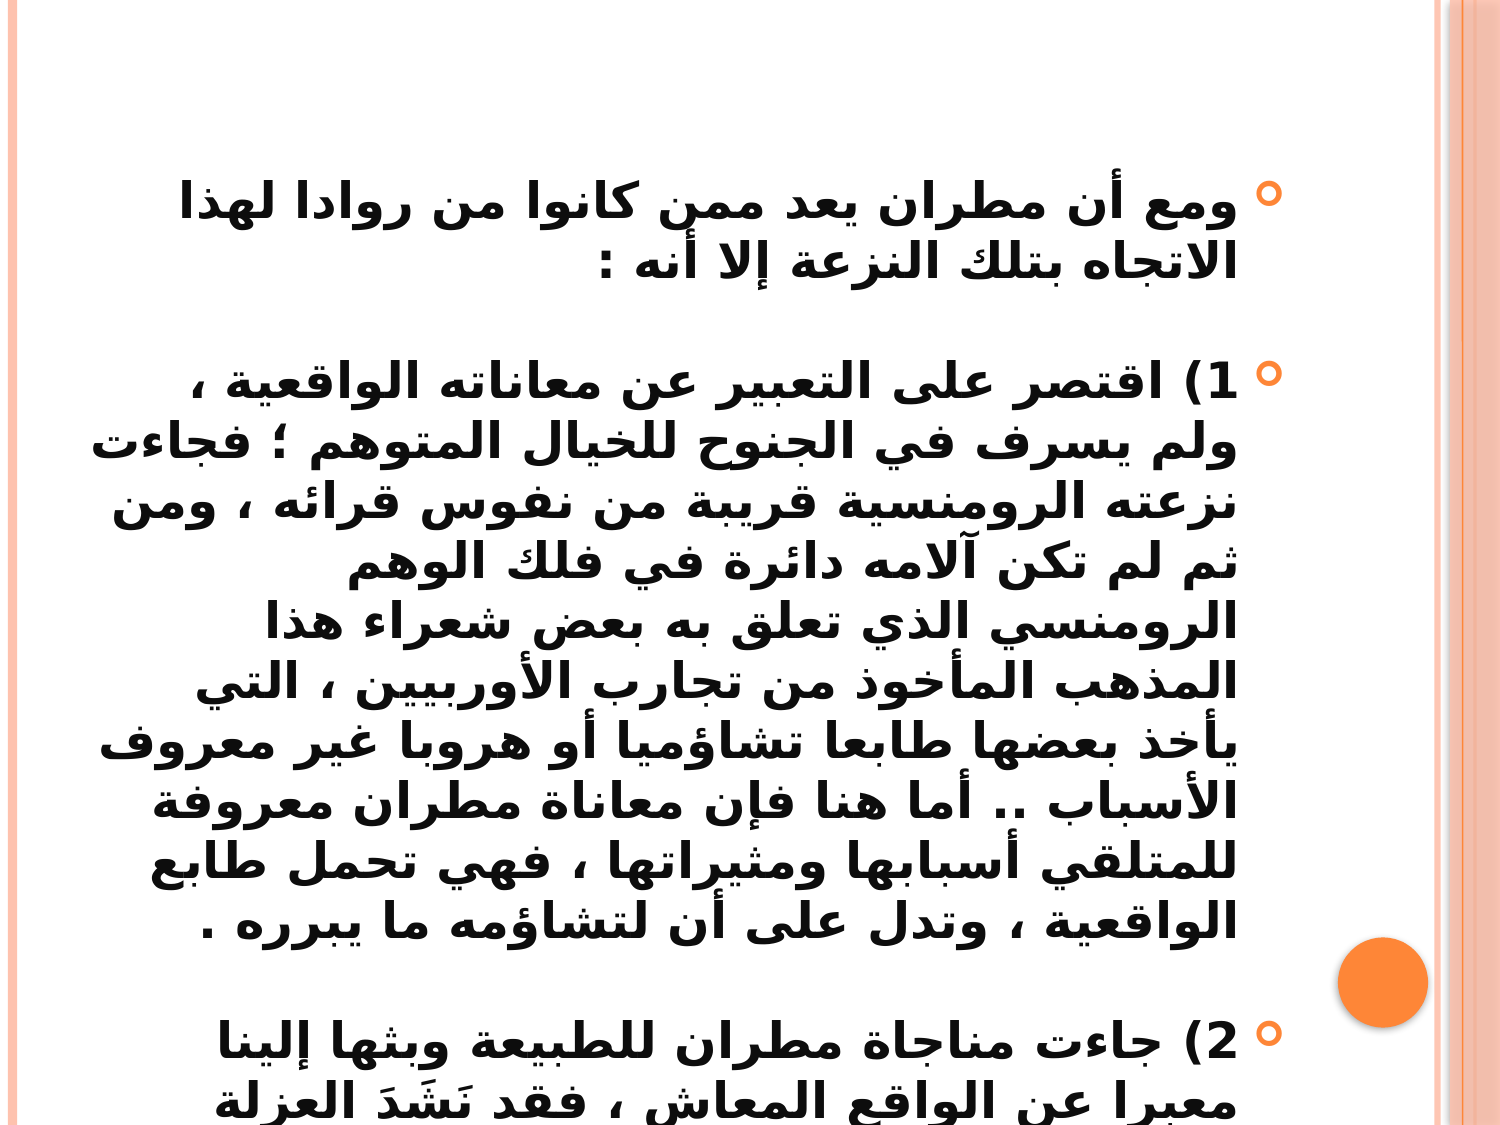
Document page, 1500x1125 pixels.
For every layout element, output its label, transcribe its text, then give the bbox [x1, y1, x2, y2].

list ومع أن مطران يعد ممن كانوا من روادا لهذا الاتجاه بتلك النزعة إلا أنه : 1) اقتصر على التعبير عن معاناته الواقعية ، ولم يسرف في الجنوح للخيال المتوهم ؛ فجاءت نزعته الرومنسية قريبة من نفوس قرائه ، ومن ثم لم تكن آلامه دائرة في فلك الوهم الرومنسي الذي تعلق به بعض شعراء هذا المذهب المأخوذ من تجارب الأوربيين ، التي يأخذ بعضها طابعا تشاؤميا أو هروبا غير معروف الأسباب .. أما هنا فإن معاناة مطران معروفة للمتلقي أسبابها ومثيراتها ، فهي تحمل طابع الواقعية ، وتدل على أن لتشاؤمه ما يبرره . 2) جاءت مناجاة مطران للطبيعة وبثها إلينا معبرا عن الواقع المعاش ، فقد نَشَدَ العزلة والتمسَ الراحةَ في منتجعه ذي الهواء الطيب ، والابتعاد عن ضجيج المدينة وصخبها ؛ فهو هروب له دواعيه في واقع تجربته ، وليس تصنعا. [74, 160, 1301, 1063]
